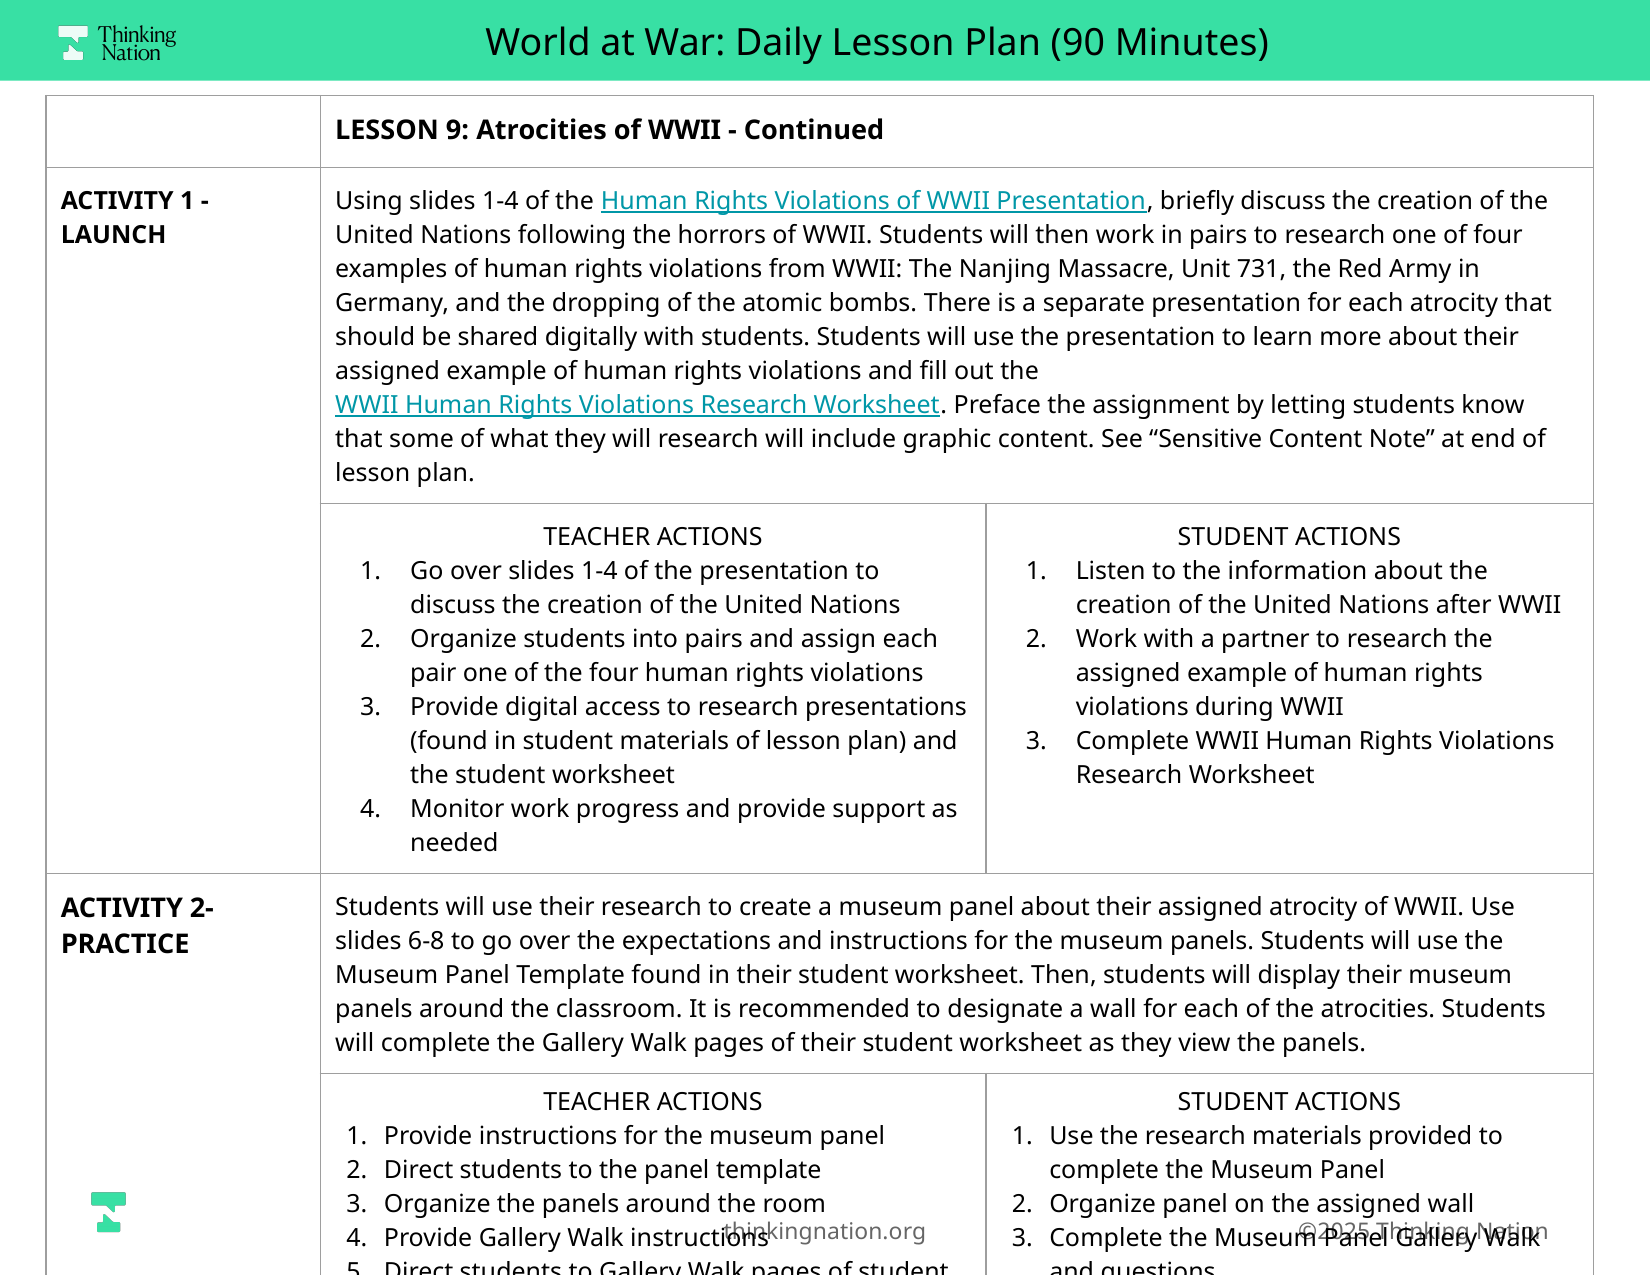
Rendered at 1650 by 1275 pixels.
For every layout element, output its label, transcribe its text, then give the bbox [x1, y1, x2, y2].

table_cell ACTIVITY 2- PRACTICE [47, 874, 320, 1275]
table_cell TEACHER ACTIONS Provide instructions for the museum panel Direct students to the panel template Organize the panels around the room Provide Gallery Walk instructions Direct students to Gallery Walk pages of student worksheet [321, 1074, 985, 1275]
table_cell TEACHER ACTIONS Go over slides 1-4 of the presentation to discuss the creation of the United Nations Organize students into pairs and assign each pair one of the four human rights violations Provide digital access to research presentations (found in student materials of lesson plan) and the student worksheet Monitor work progress and provide support as needed [321, 504, 985, 873]
table_cell ACTIVITY 1 - LAUNCH [47, 168, 320, 873]
text_box World at War: Daily Lesson Plan (90 Minutes) [0, 0, 1650, 81]
table_header [47, 96, 320, 167]
table_cell STUDENT ACTIONS Use the research materials provided to complete the Museum Panel Organize panel on the assigned wall Complete the Museum Panel Gallery Walk and questions [987, 1074, 1593, 1275]
table_cell Using slides 1-4 of the Human Rights Violations of WWII Presentation, briefly discuss the creation of the United Nations following the horrors of WWII. Students will then work in pairs to research one of four examples of human rights violations from WWII: The Nanjing Massacre, Unit 731, the Red Army in Germany, and the dropping of the atomic bombs. There is a separate presentation for each atrocity that should be shared digitally with students. Students will use the presentation to learn more about their assigned example of human rights violations and fill out the WWII Human Rights Violations Research Worksheet. Preface the assignment by letting students know that some of what they will research will include graphic content. See “Sensitive Content Note” at end of lesson plan. [321, 168, 1593, 503]
table_cell STUDENT ACTIONS Listen to the information about the creation of the United Nations after WWII Work with a partner to research the assigned example of human rights violations during WWII Complete WWII Human Rights Violations Research Worksheet [987, 504, 1593, 873]
table_cell Students will use their research to create a museum panel about their assigned atrocity of WWII. Use slides 6-8 to go over the expectations and instructions for the museum panels. Students will use the Museum Panel Template found in their student worksheet. Then, students will display their museum panels around the classroom. It is recommended to designate a wall for each of the atrocities. Students will complete the Gallery Walk pages of their student worksheet as they view the panels. [321, 874, 1593, 1073]
table_header LESSON 9: Atrocities of WWII - Continued [321, 96, 1593, 167]
picture [45, 14, 180, 85]
picture [80, 1184, 136, 1240]
